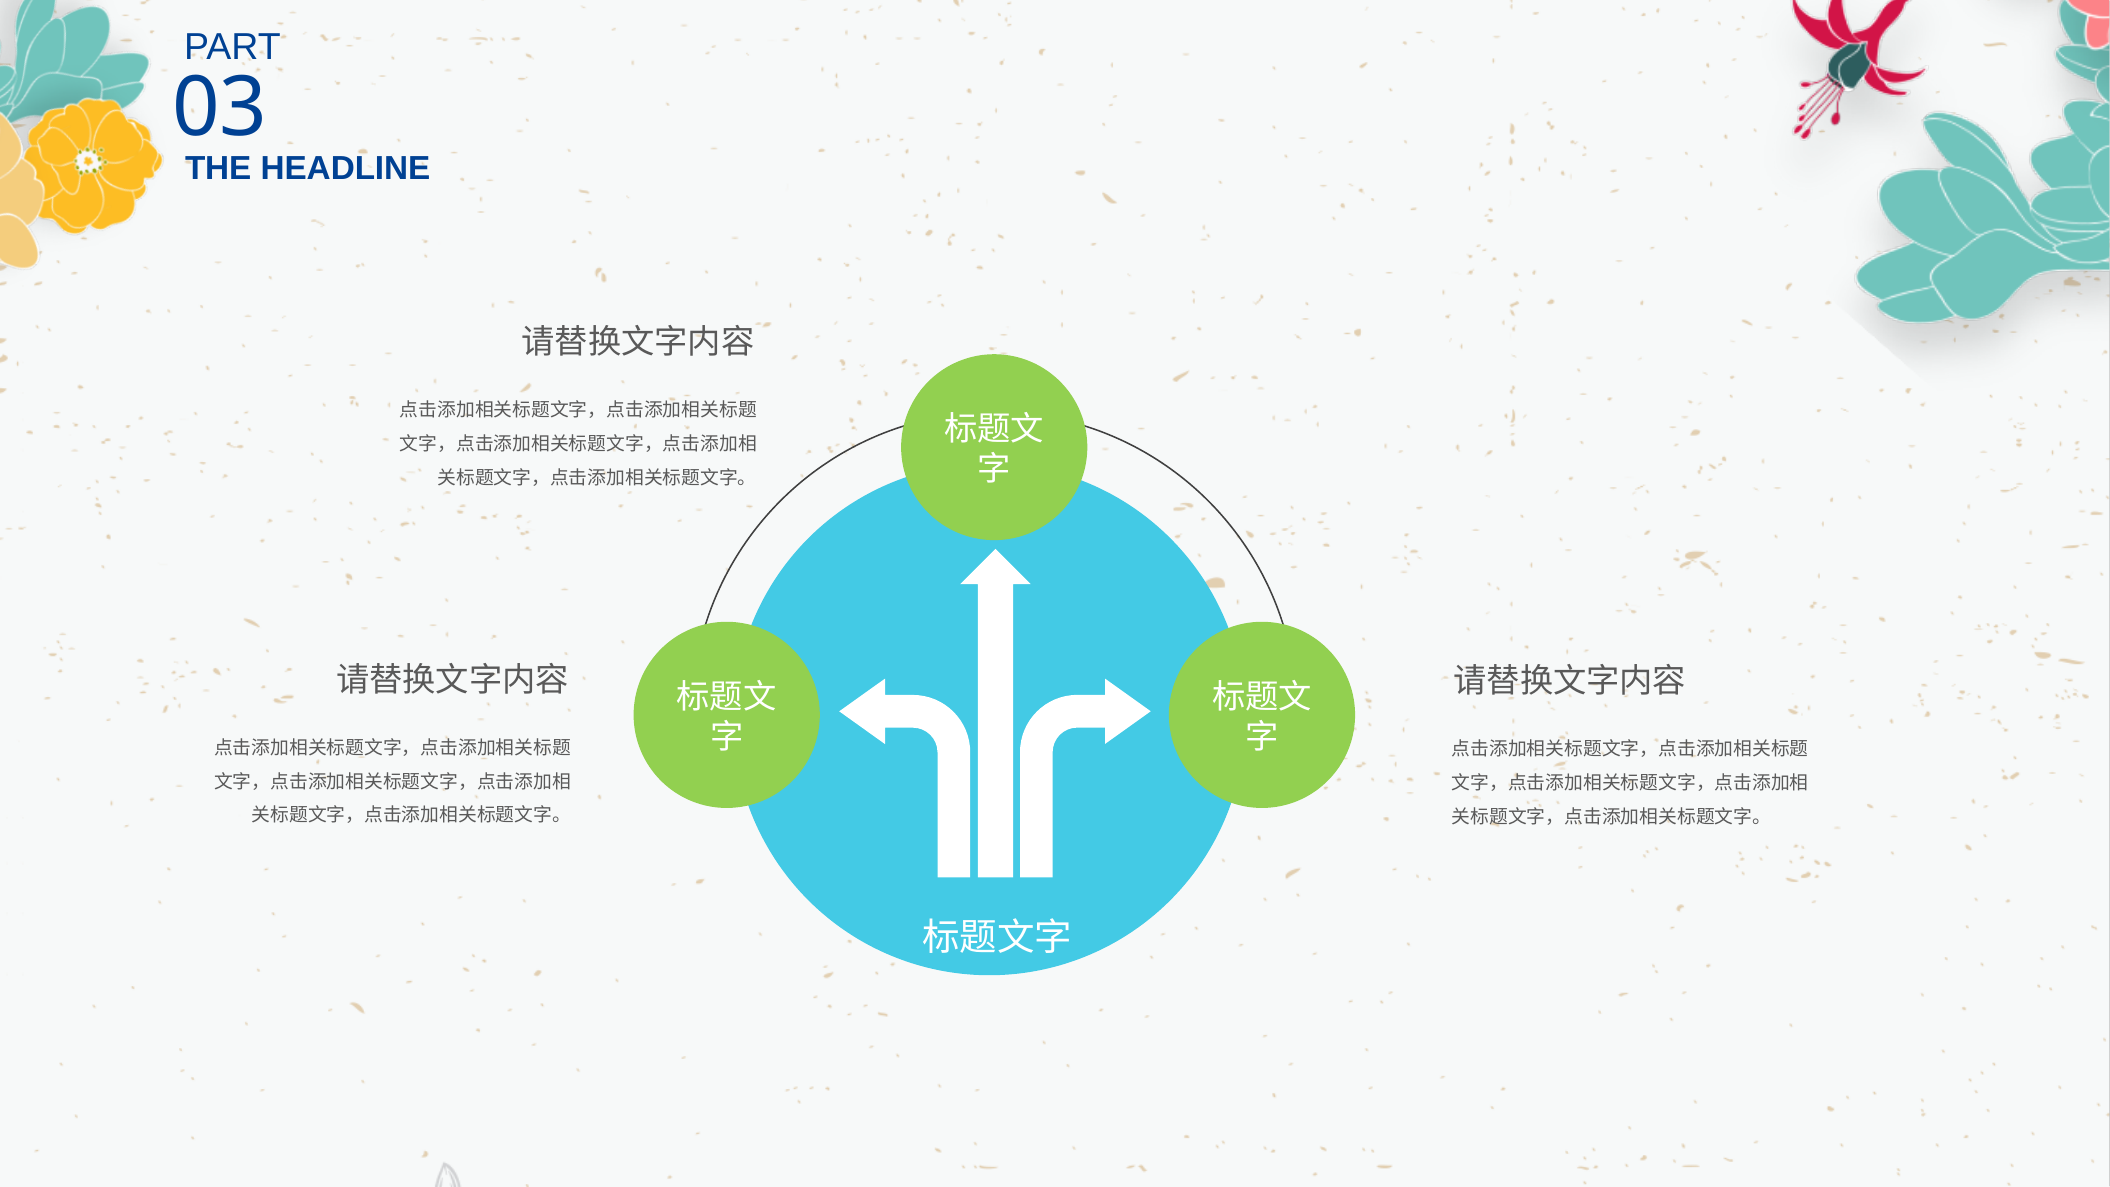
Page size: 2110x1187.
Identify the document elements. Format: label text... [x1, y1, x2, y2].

text_box 请替换文字内容 [321, 650, 584, 706]
text_box 标题文字 [873, 889, 1121, 976]
text_box 标题文字 [1168, 621, 1356, 808]
text_box 请替换文字内容 [506, 312, 770, 368]
text_box 请替换文字内容 [1438, 651, 1702, 707]
text_box 标题文字 [901, 354, 1088, 541]
text_box [748, 477, 1232, 948]
text_box [960, 548, 1031, 878]
text_box THE HEADLINE [170, 138, 446, 194]
text_box 点击添加相关标题文字，点击添加相关标题文字，点击添加相关标题文字，点击添加相关标题文字，点击添加相关标题文字。 [1437, 718, 1825, 835]
text_box 03 [157, 44, 283, 159]
text_box [839, 678, 971, 878]
picture [0, 0, 2110, 1187]
text_box [1082, 426, 1283, 627]
text_box 点击添加相关标题文字，点击添加相关标题文字，点击添加相关标题文字，点击添加相关标题文字，点击添加相关标题文字。 [198, 717, 586, 833]
text_box [705, 426, 905, 624]
text_box [1020, 678, 1151, 878]
text_box 点击添加相关标题文字，点击添加相关标题文字，点击添加相关标题文字，点击添加相关标题文字，点击添加相关标题文字。 [383, 379, 771, 496]
picture [1518, 0, 2110, 494]
text_box 标题文字 [633, 621, 820, 808]
text_box PART [169, 14, 296, 75]
